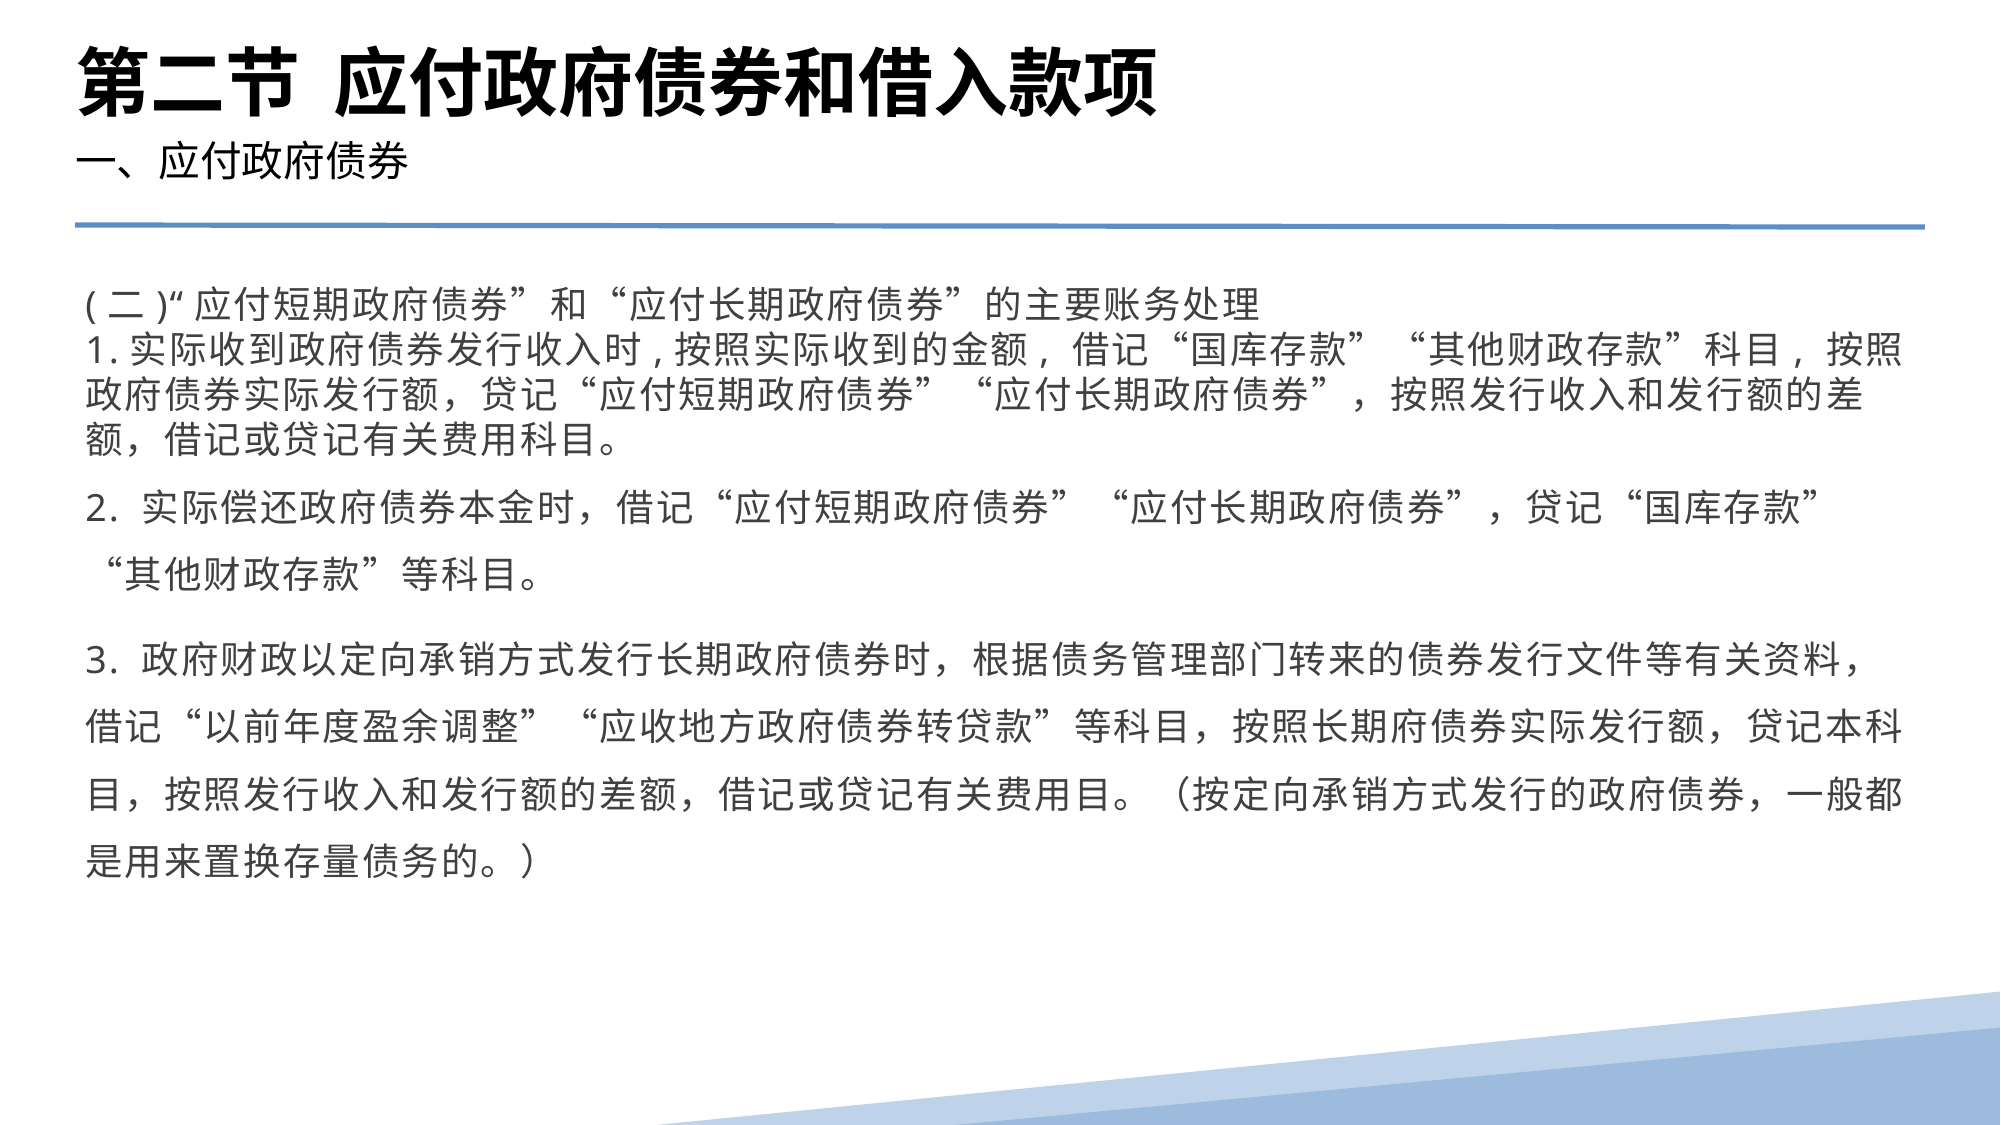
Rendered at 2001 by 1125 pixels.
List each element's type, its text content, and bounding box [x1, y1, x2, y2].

text_box 第二节 应付政府债券和借入款项 [75, 24, 1925, 124]
text_box 一、应付政府债券 [75, 124, 1925, 200]
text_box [74, 224, 1925, 228]
text_box (二)“应付短期政府债券”和“应付长期政府债券”的主要账务处理 1.实际收到政府债券发行收入时,按照实际收到的金额, 借记“国库存款”“其他财政存款”科目, 按照政府债券实际发行额，贷记“应付短期政府债券”“应付长期政府债券”，按照发行收入和发行额的差额，借记或贷记有关费用科目。 2. 实际偿还政府债券本金时，借记“应付短期政府债券”“应付长期政府债券”，贷记“国库存款”“其他财政存款”等科目。 3. 政府财政以定向承销方式发行长期政府债券时，根据债务管理部门转来的债券发行文件等有关资料，借记“以前年度盈余调整”“应收地方政府债券转贷款”等科目，按照长期府债券实际发行额，贷记本科目，按照发行收入和发行额的差额，借记或贷记有关费用目。（按定向承销方式发行的政府债券，一般都是用来置换存量债务的。） [75, 228, 1925, 1022]
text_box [656, 991, 2000, 1125]
